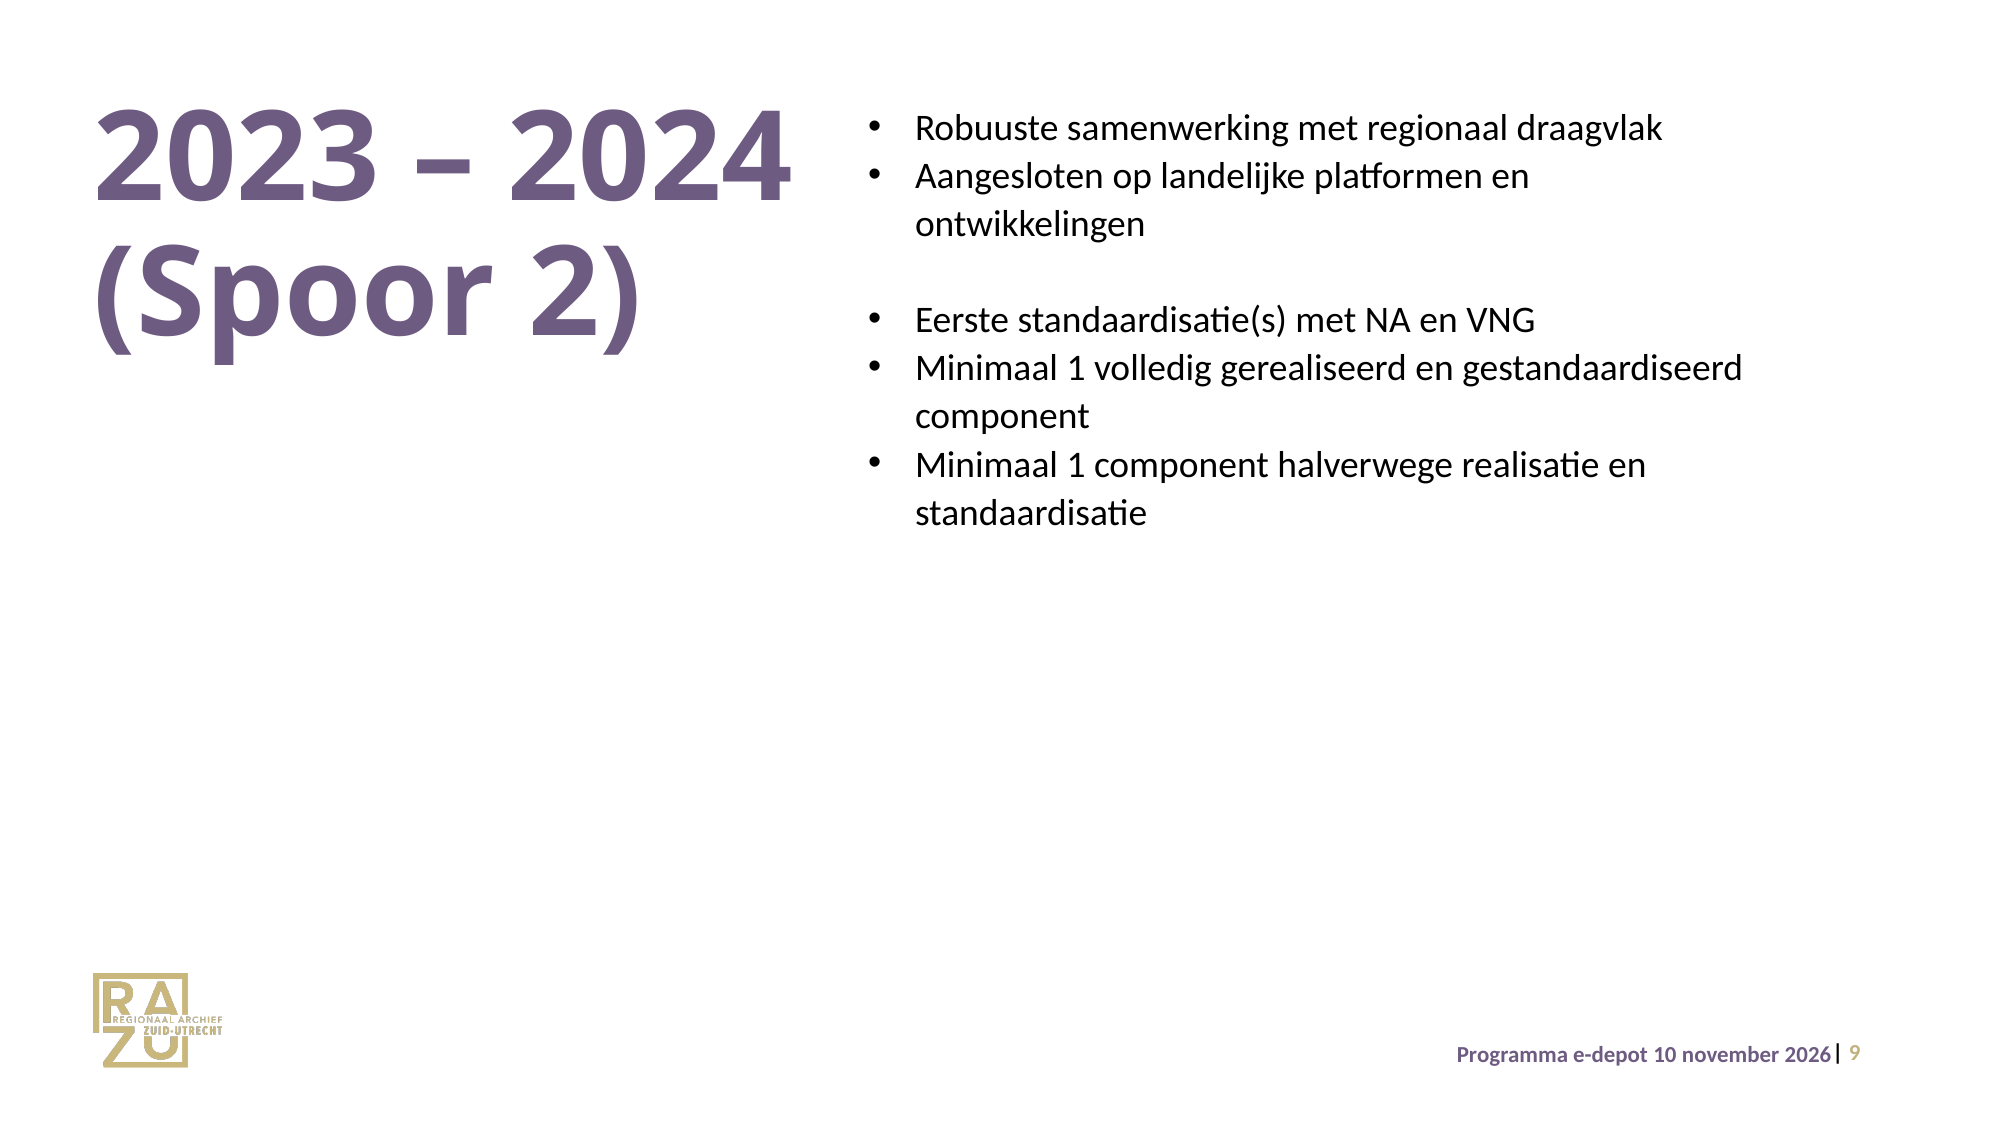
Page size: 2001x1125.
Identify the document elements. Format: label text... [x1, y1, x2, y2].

text_box Robuuste samenwerking met regionaal draagvlak Aangesloten op landelijke platformen en ontwikkelingen Eerste standaardisatie(s) met NA en VNG Minimaal 1 volledig gerealiseerd en gestandaardiseerd component Minimaal 1 component halverwege realisatie en standaardisatie [778, 92, 1779, 589]
title 2023 – 2024 (Spoor 2) [93, 92, 778, 385]
text_box Programma e-depot 14 september 2022 [1033, 1031, 1847, 1074]
text_box | 9 [1812, 1030, 1909, 1101]
picture [92, 973, 222, 1068]
